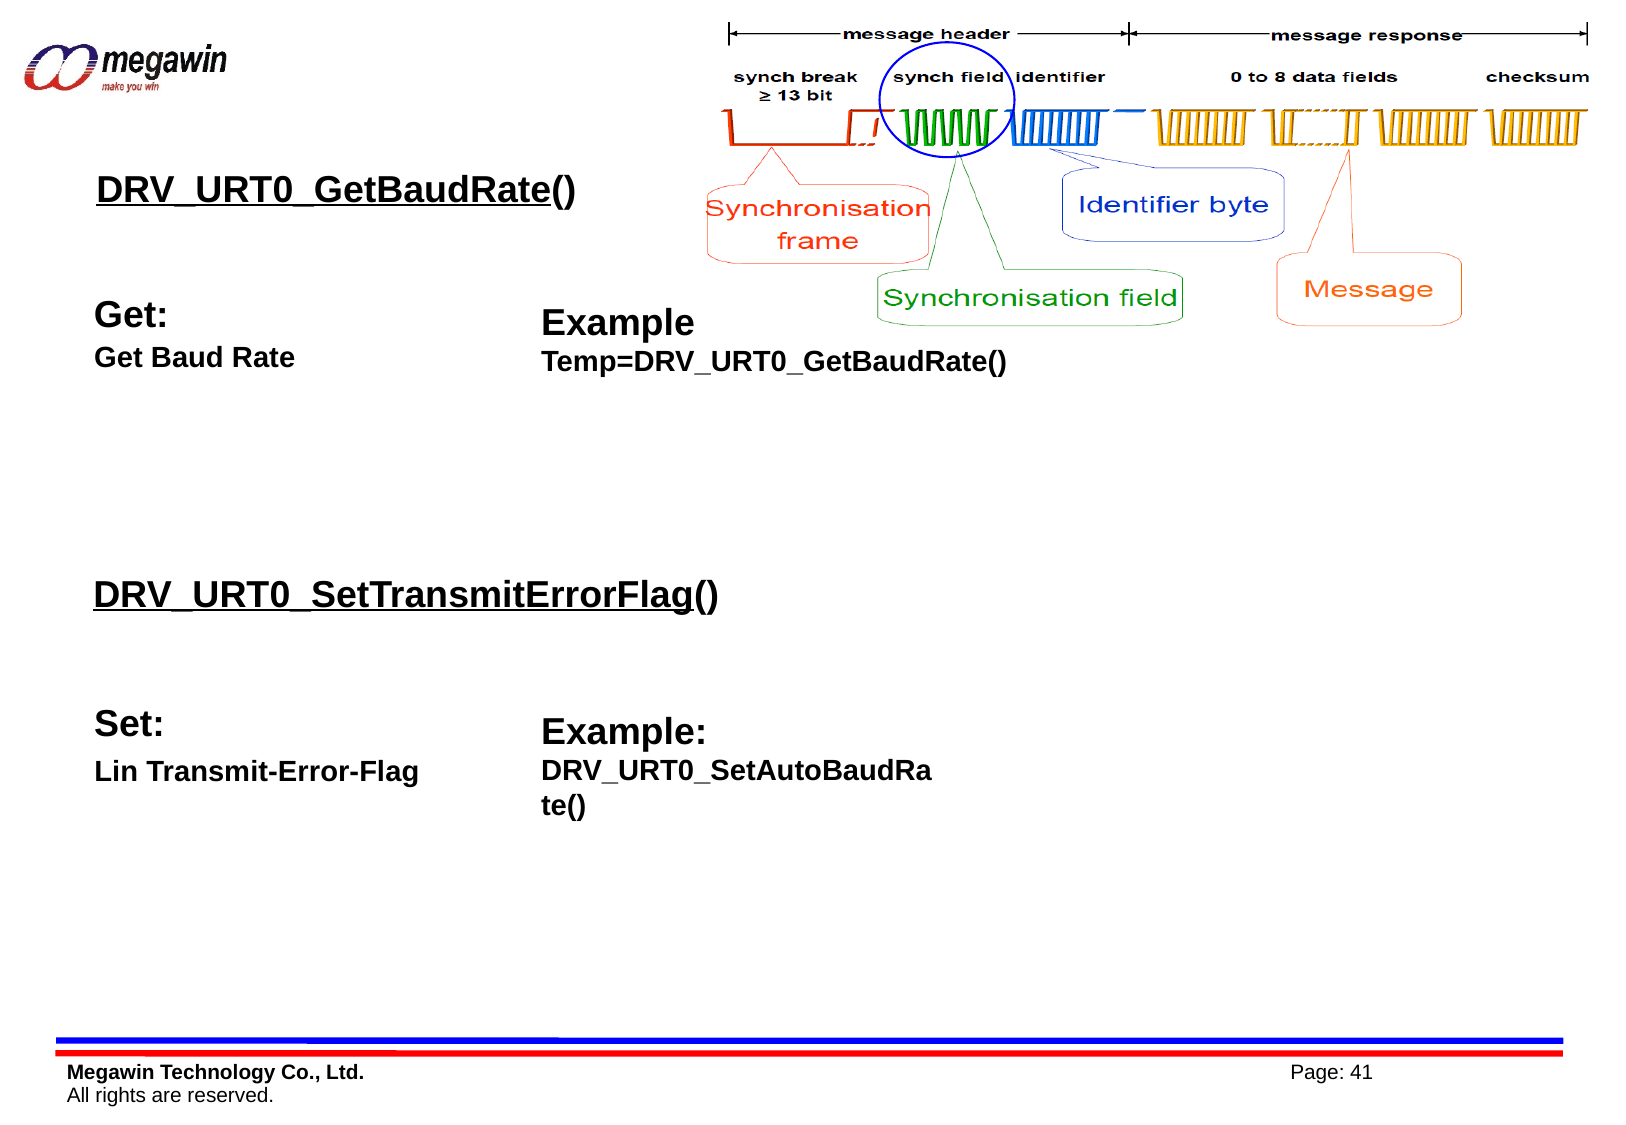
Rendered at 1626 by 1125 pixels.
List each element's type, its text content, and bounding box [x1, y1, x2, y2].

text_box Lin Transmit-Error-Flag [79, 744, 435, 830]
picture [19, 37, 231, 97]
text_box Get: [79, 282, 184, 330]
text_box Get Baud Rate [79, 330, 311, 381]
text_box Set: [79, 692, 180, 744]
text_box Example: T Temp=DRV_URT0_GetBaudRate() [526, 290, 1162, 386]
text_box DRV_URT0_SetTransmitErrorFlag() [78, 562, 761, 623]
text_box DRV_URT0_GetBaudRate() [81, 157, 592, 217]
picture [694, 12, 1607, 344]
text_box Example: DRV_URT0_SetAutoBaudRate() [526, 699, 948, 829]
